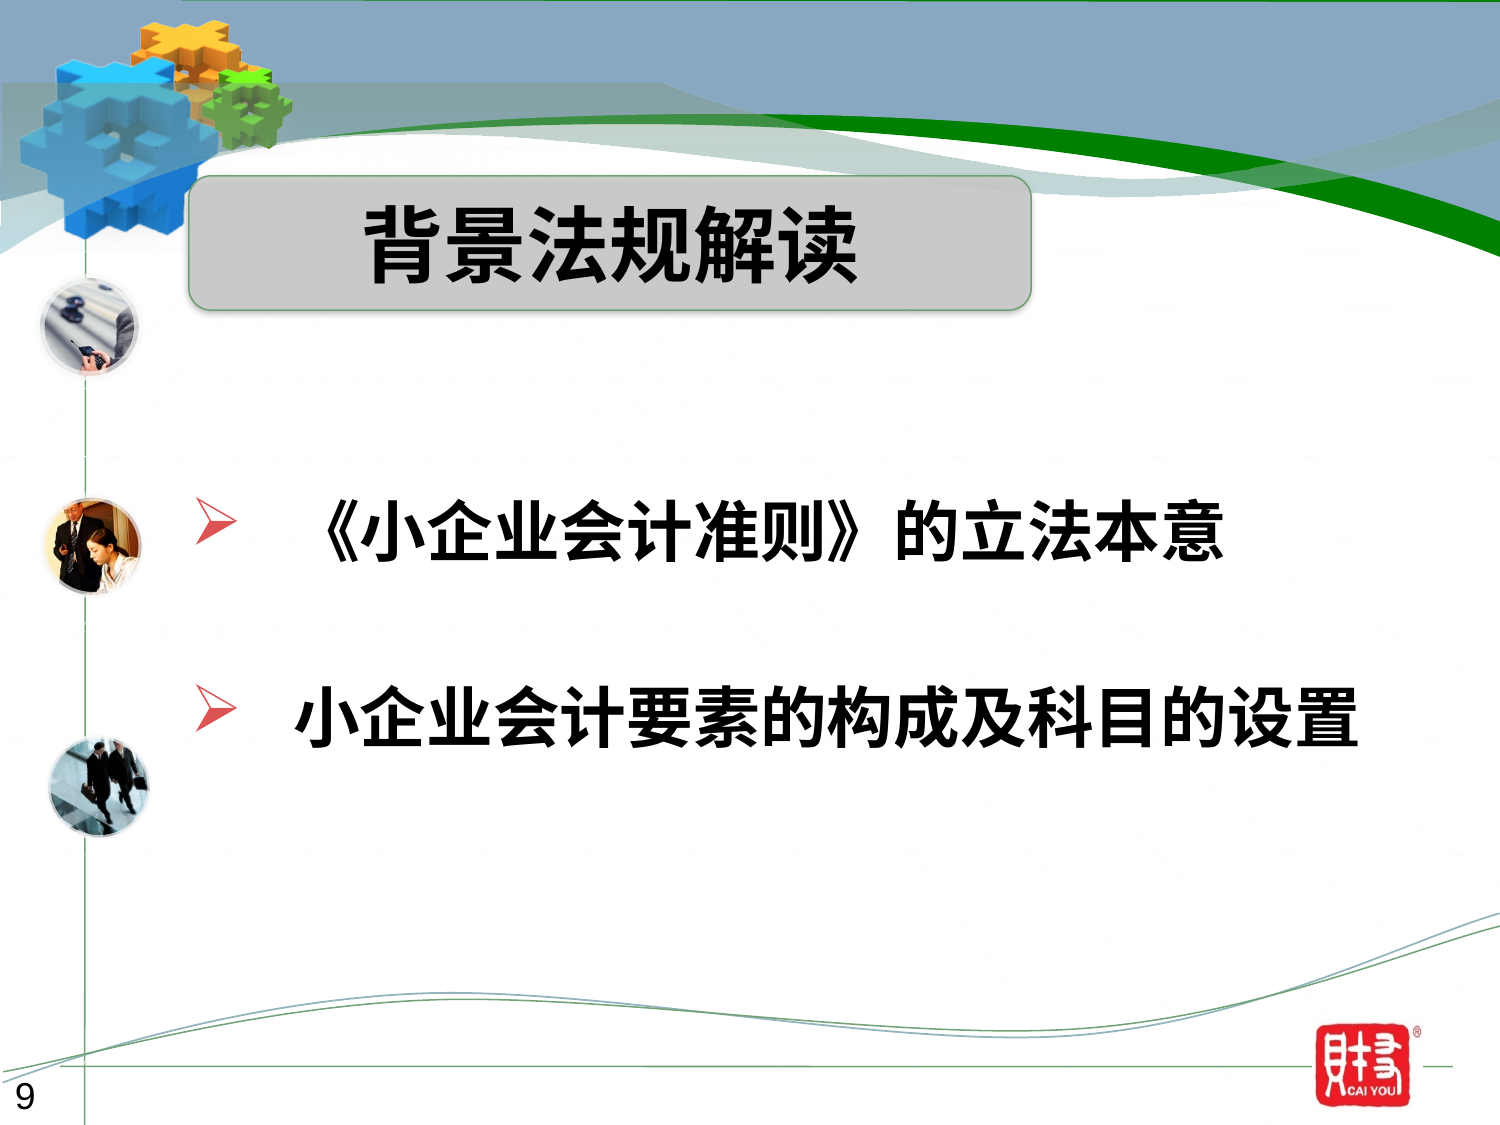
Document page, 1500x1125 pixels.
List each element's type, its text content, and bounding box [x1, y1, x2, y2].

picture [6, 142, 300, 252]
picture [51, 740, 147, 835]
picture [0, 18, 300, 226]
text_box 9 [0, 1064, 71, 1125]
picture [46, 501, 138, 591]
picture [45, 283, 134, 371]
picture [1312, 1019, 1423, 1114]
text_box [188, 175, 1032, 311]
text_box 《小企业会计准则》的立法本意 小企业会计要素的构成及科目的设置 [175, 482, 1454, 764]
